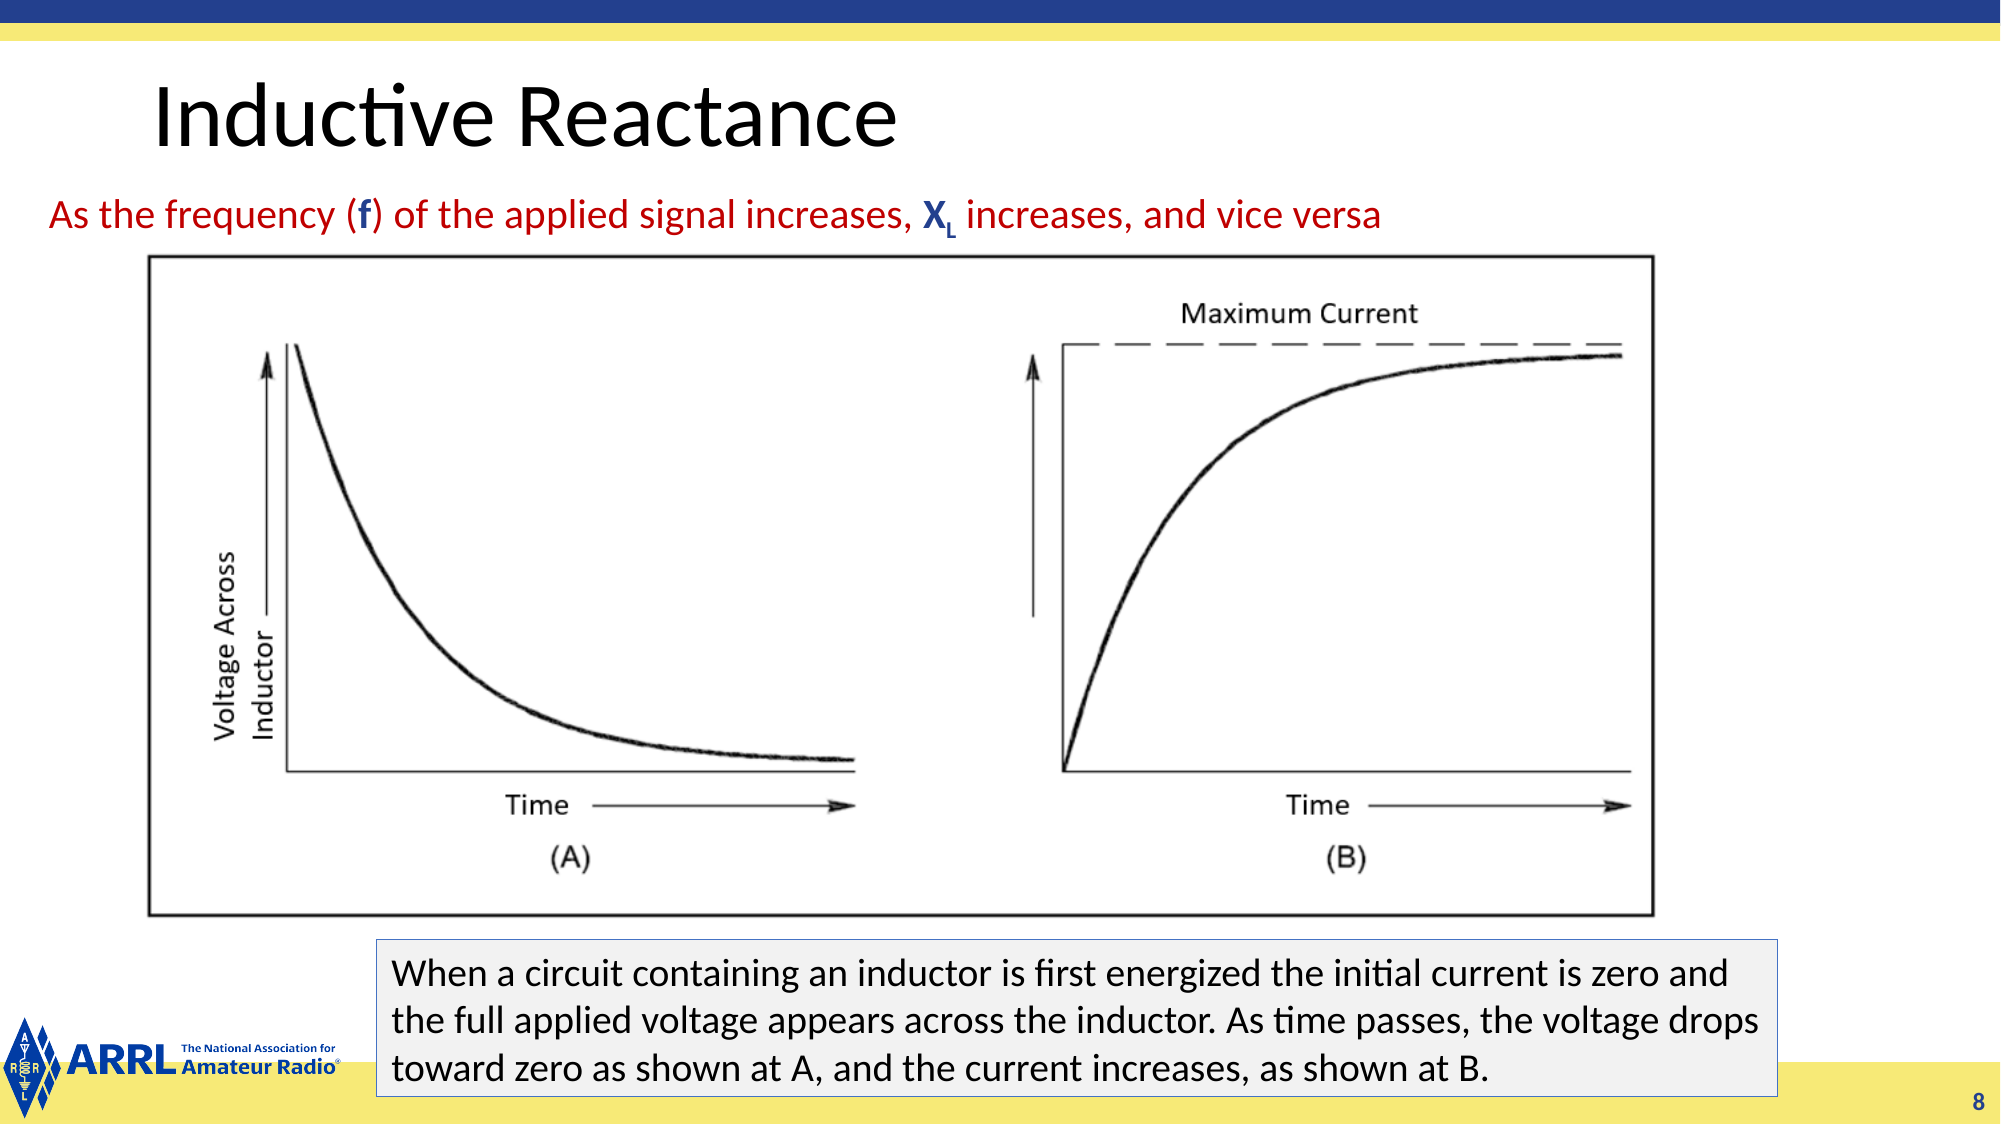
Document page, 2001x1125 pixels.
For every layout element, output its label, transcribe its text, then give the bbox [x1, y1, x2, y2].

picture [137, 246, 1670, 928]
text_box When a circuit containing an inductor is first energized the initial current is zero and the full applied voltage appears across the inductor. As time passes, the voltage drops toward zero as shown at A, and the current increases, as shown at B. [376, 939, 1778, 1097]
picture [1, 1015, 342, 1121]
title Inductive Reactance [137, 59, 1863, 278]
text_box As the frequency (f) of the applied signal increases, XL increases, and vice versa [33, 179, 1516, 302]
